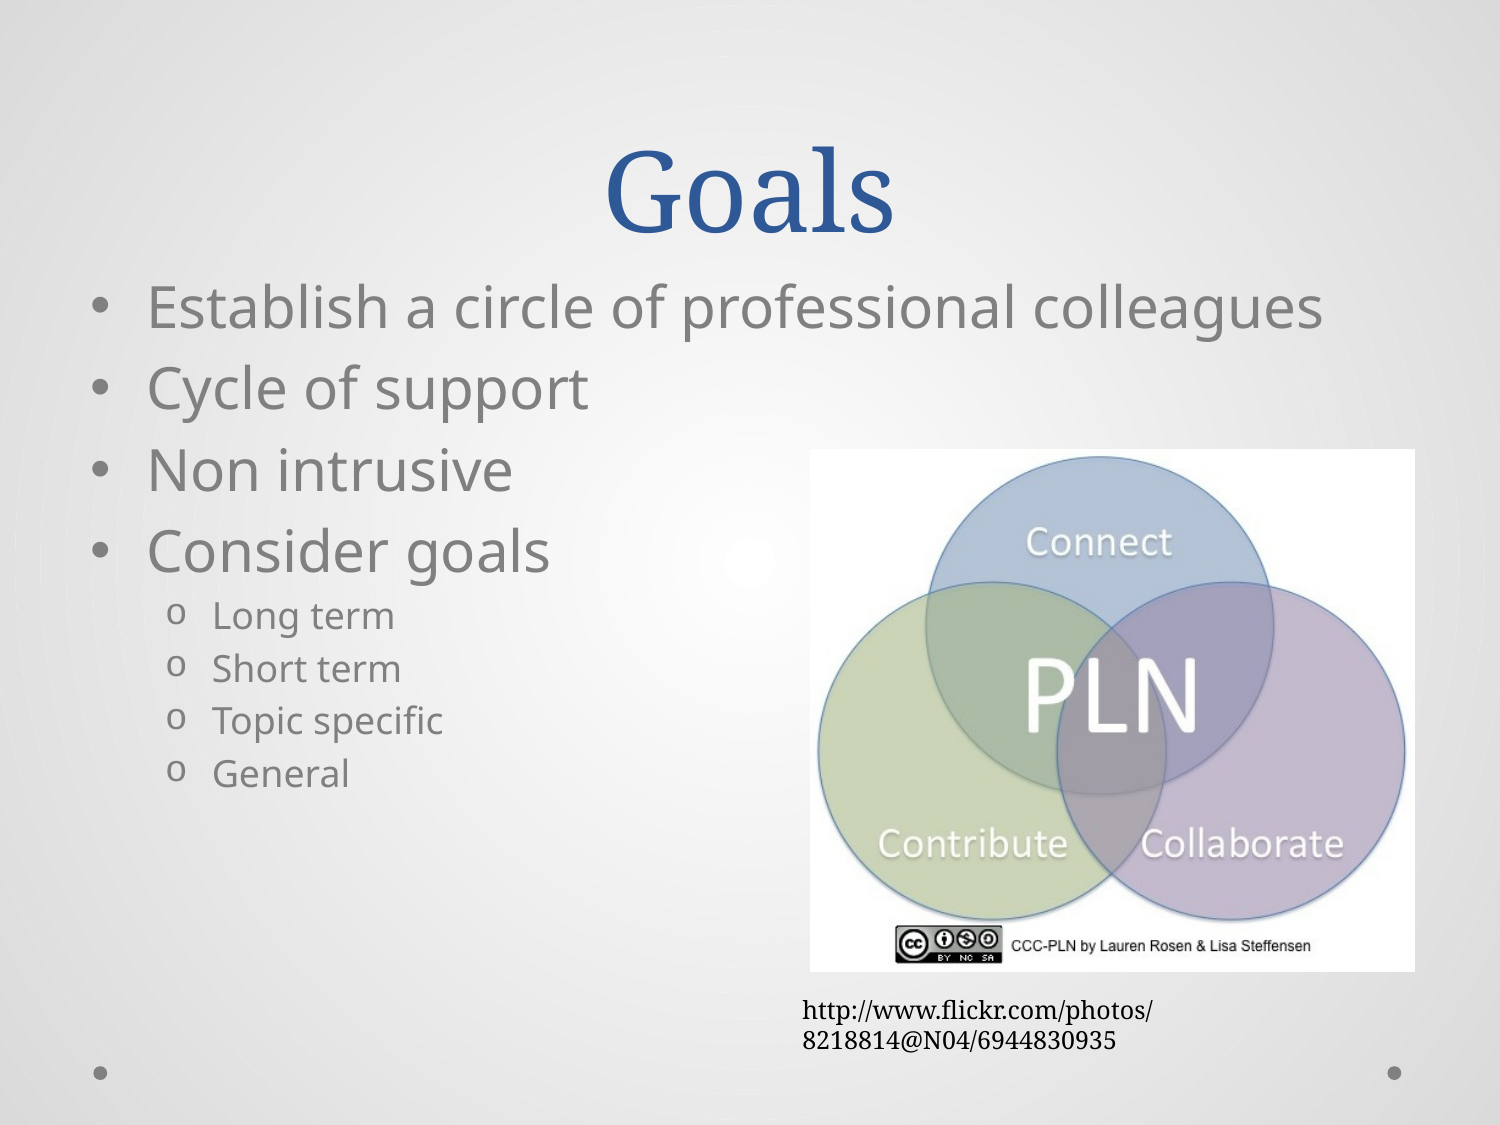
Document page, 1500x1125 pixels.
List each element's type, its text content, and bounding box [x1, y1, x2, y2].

list Establish a circle of professional colleagues Cycle of support Non intrusive Consider goals Long term Short term Topic specific General [75, 262, 1425, 1005]
picture [810, 449, 1415, 972]
text_box http://www.flickr.com/photos/8218814@N04/6944830935 [787, 987, 1438, 1063]
title Goals [75, 0, 1425, 262]
